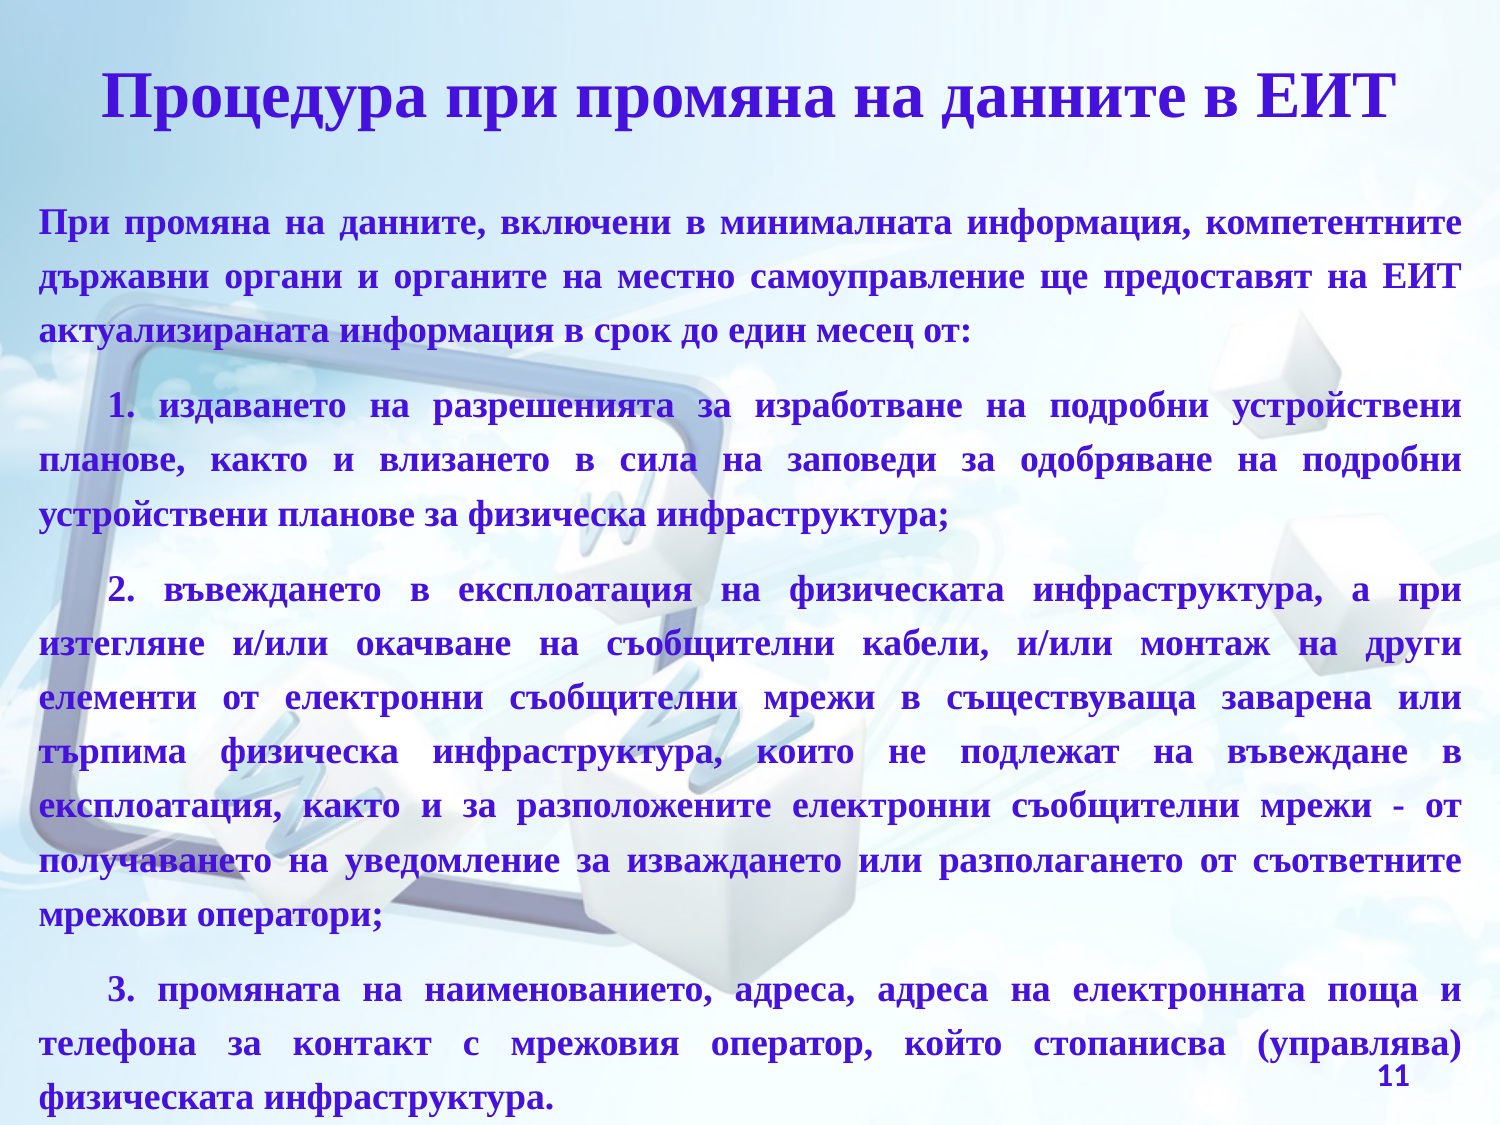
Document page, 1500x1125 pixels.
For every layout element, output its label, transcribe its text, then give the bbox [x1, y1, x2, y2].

list При промяна на данните, включени в минималната информация, компетентните държавни органи и органите на местно самоуправление ще предоставят на ЕИТ актуализираната информация в срок до един месец от: 1. издаването на разрешенията за изработване на подробни устройствени планове, както и влизането в сила на заповеди за одобряване на подробни устройствени планове за физическа инфраструктура; 2. въвеждането в експлоатация на физическата инфраструктура, а при изтегляне и/или окачване на съобщителни кабели, и/или монтаж на други елементи от електронни съобщителни мрежи в съществуваща заварена или търпима физическа инфраструктура, които не подлежат на въвеждане в експлоатация, както и за разположените електронни съобщителни мрежи - от получаването на уведомление за изваждането или разполагането от съответните мрежови оператори; 3. промяната на наименованието, адреса, адреса на електронната поща и телефона за контакт с мрежовия оператор, който стопанисва (управлява) физическата инфраструктура. [23, 179, 1477, 1125]
title Процедура при промяна на данните в ЕИТ [75, 45, 1425, 138]
slide_number 11 [1074, 1042, 1425, 1103]
